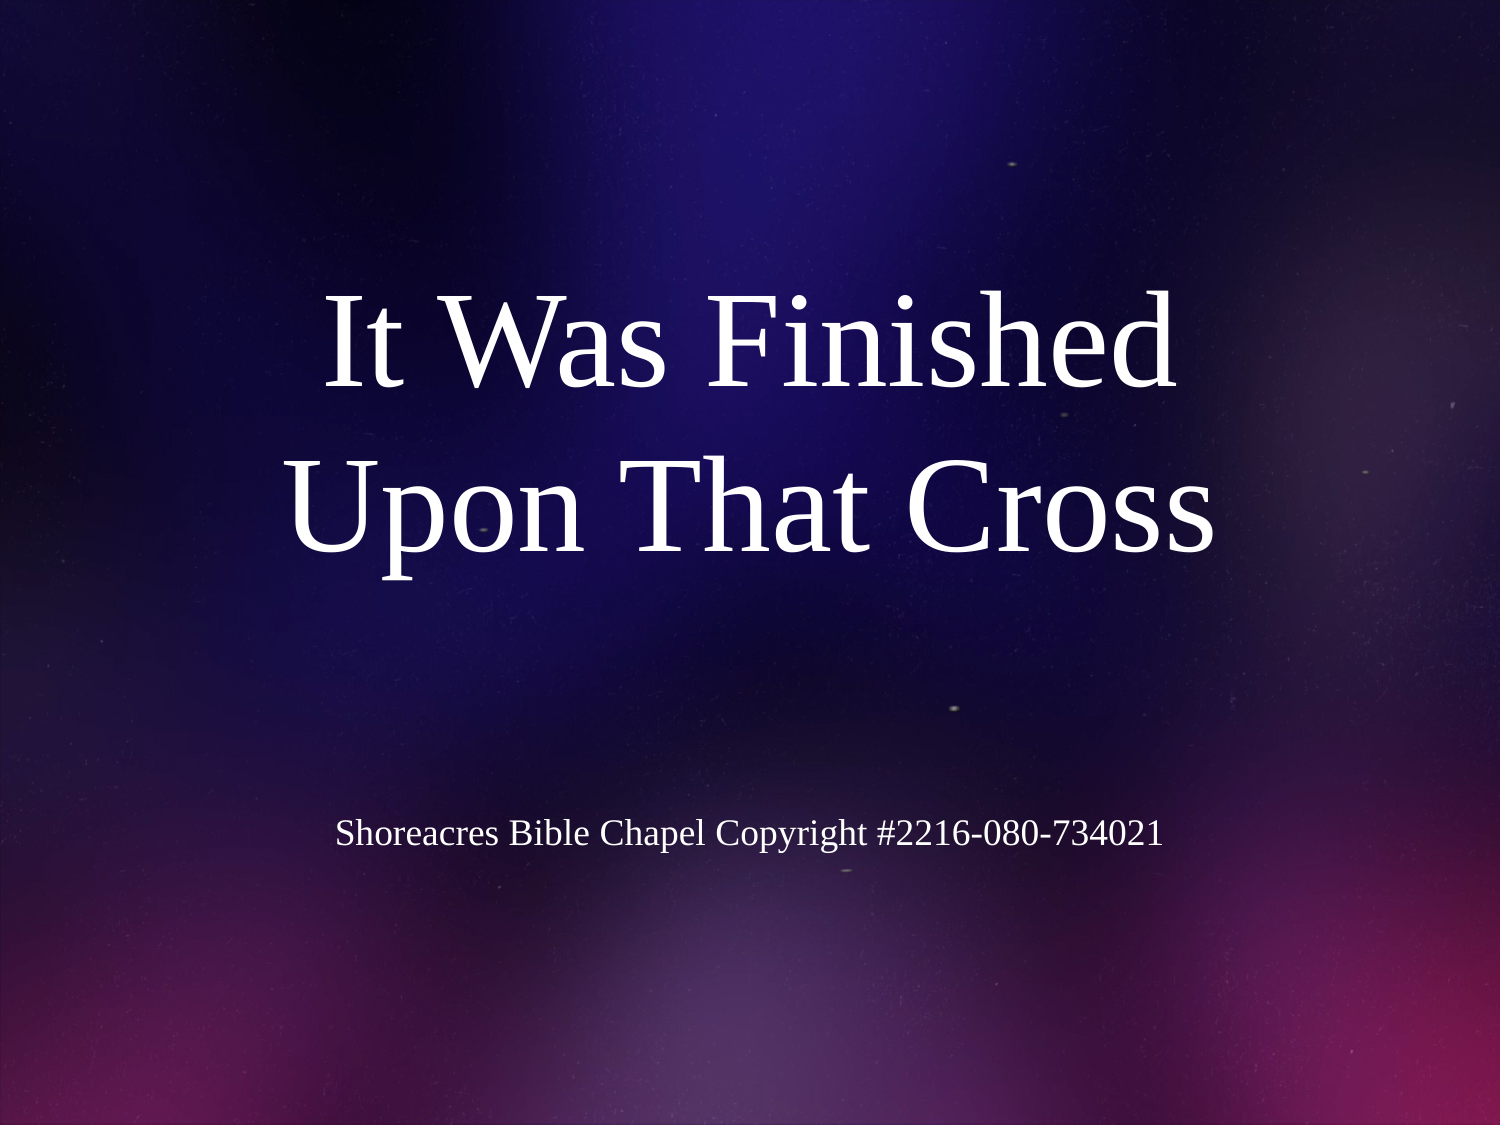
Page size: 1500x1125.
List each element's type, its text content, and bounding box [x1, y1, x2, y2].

picture [0, 0, 1500, 1125]
title It Was Finished Upon That Cross [112, 375, 1388, 563]
subtitle Shoreacres Bible Chapel Copyright #2216-080-734021 [225, 800, 1275, 1088]
